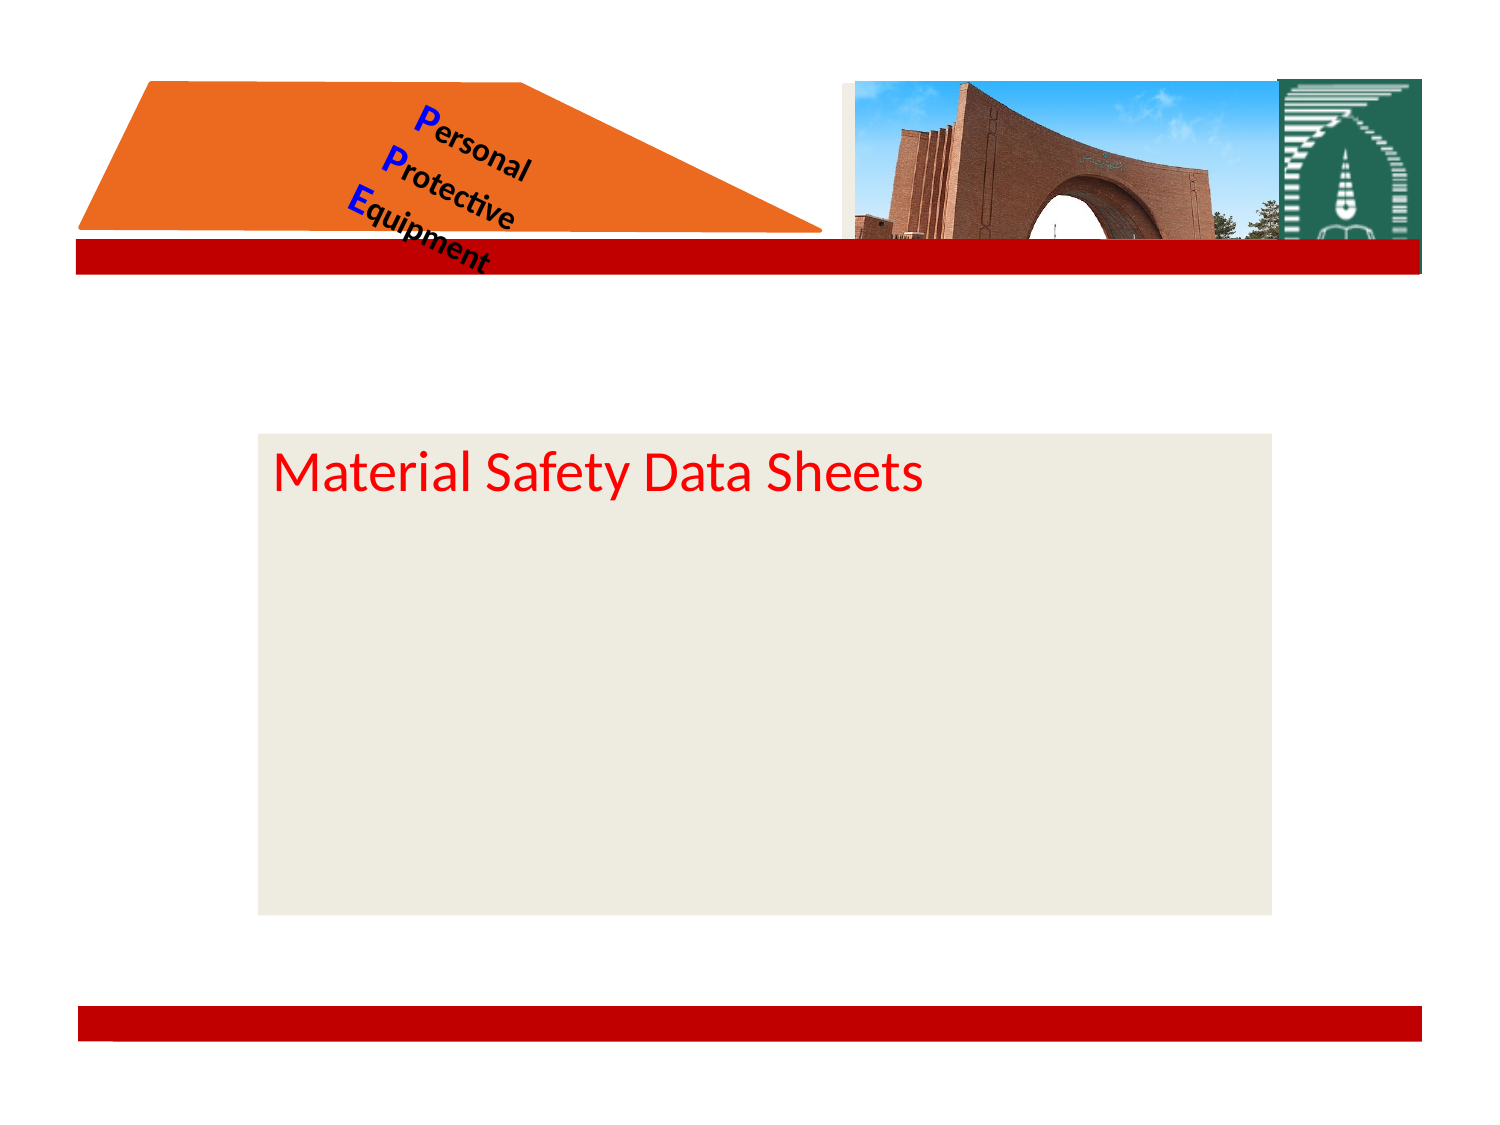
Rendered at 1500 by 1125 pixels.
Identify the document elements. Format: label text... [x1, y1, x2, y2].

text_box Material Safety Data Sheets [257, 433, 1272, 916]
picture [855, 79, 1422, 274]
